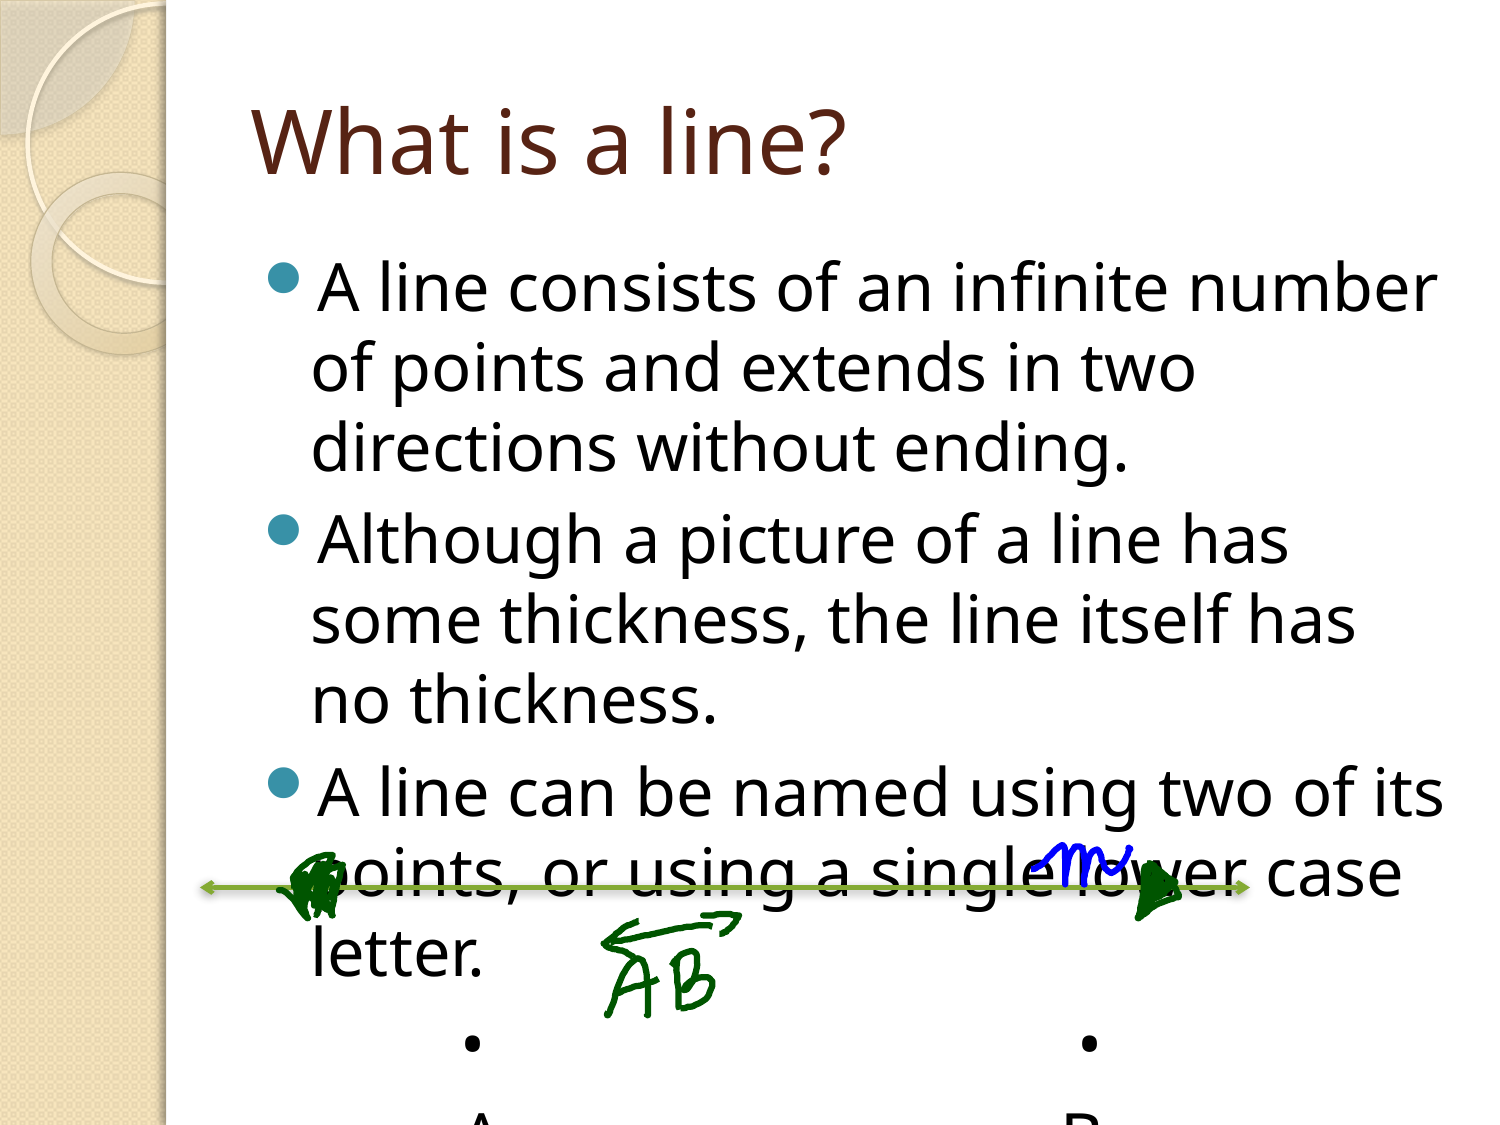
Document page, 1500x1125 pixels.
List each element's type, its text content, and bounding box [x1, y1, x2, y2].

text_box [278, 844, 1180, 1016]
title What is a line? [235, 45, 1466, 233]
list A line consists of an infinite number of points and extends in two directions without ending. Although a picture of a line has some thickness, the line itself has no thickness. A line can be named using two of its points, or using a single lower case letter. • • A B [235, 237, 1466, 1025]
